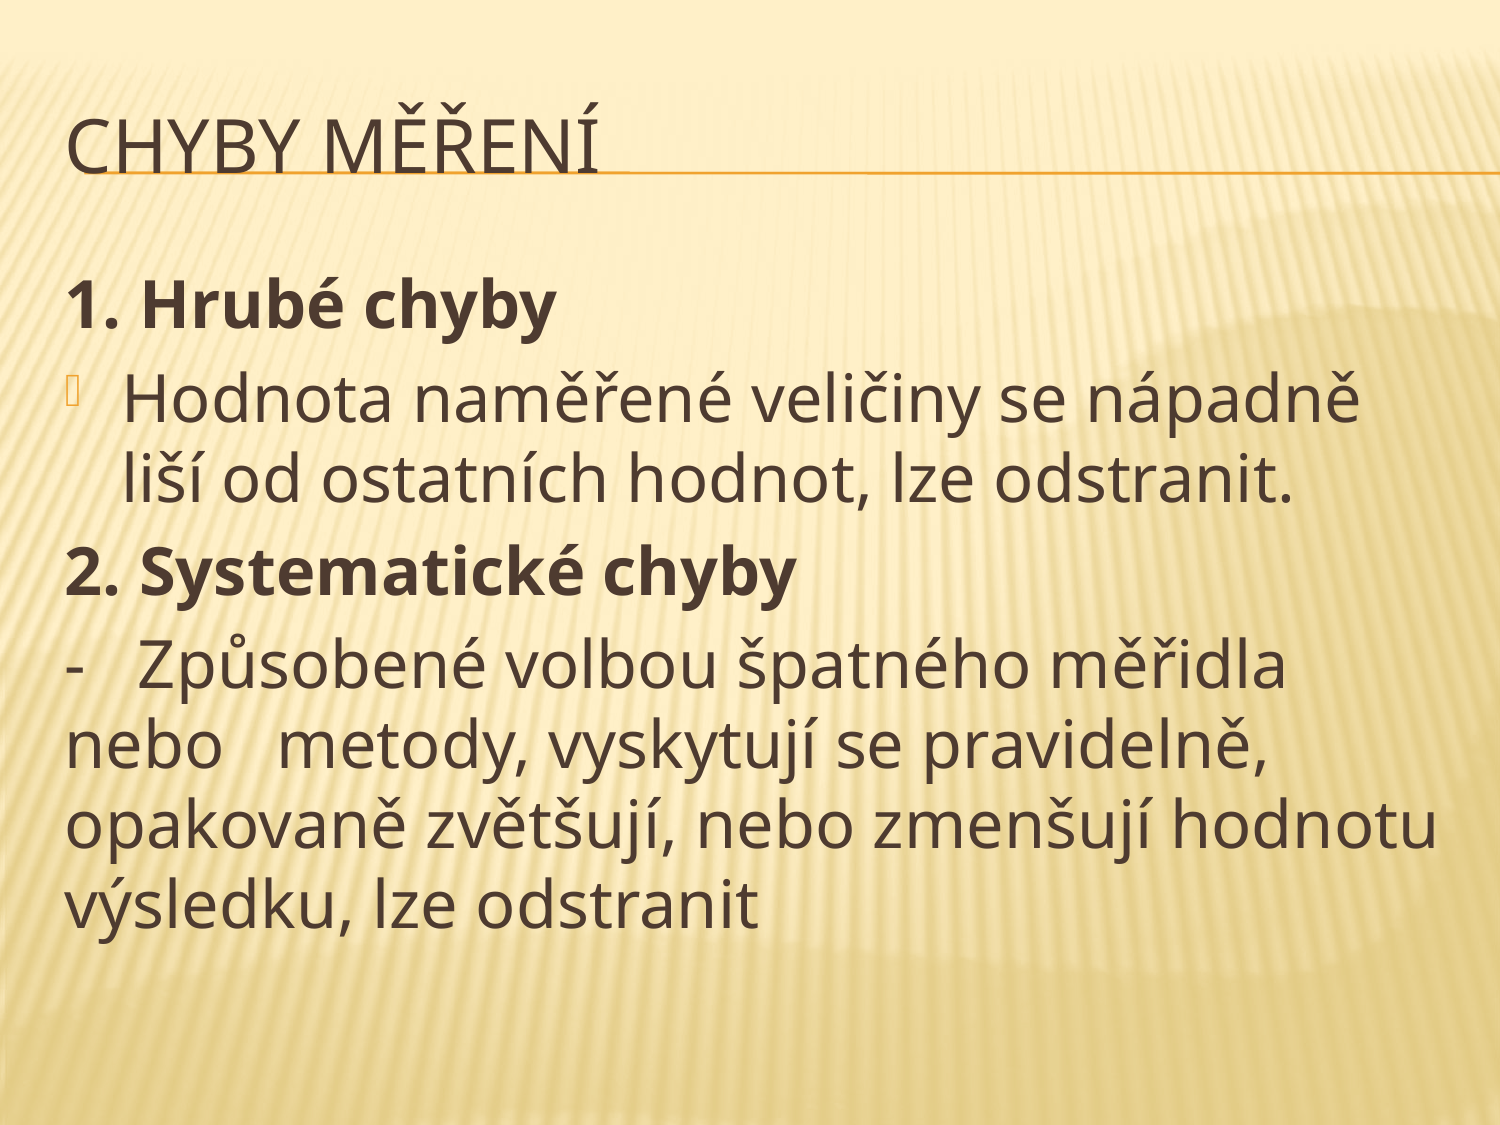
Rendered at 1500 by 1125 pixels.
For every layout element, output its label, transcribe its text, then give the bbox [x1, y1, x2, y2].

title Chyby měření [50, 75, 1475, 213]
list 1. Hrubé chyby Hodnota naměřené veličiny se nápadně liší od ostatních hodnot, lze odstranit. 2. Systematické chyby - Způsobené volbou špatného měřidla nebo metody, vyskytují se pravidelně, opakovaně zvětšují, nebo zmenšují hodnotu výsledku, lze odstranit [50, 254, 1475, 998]
